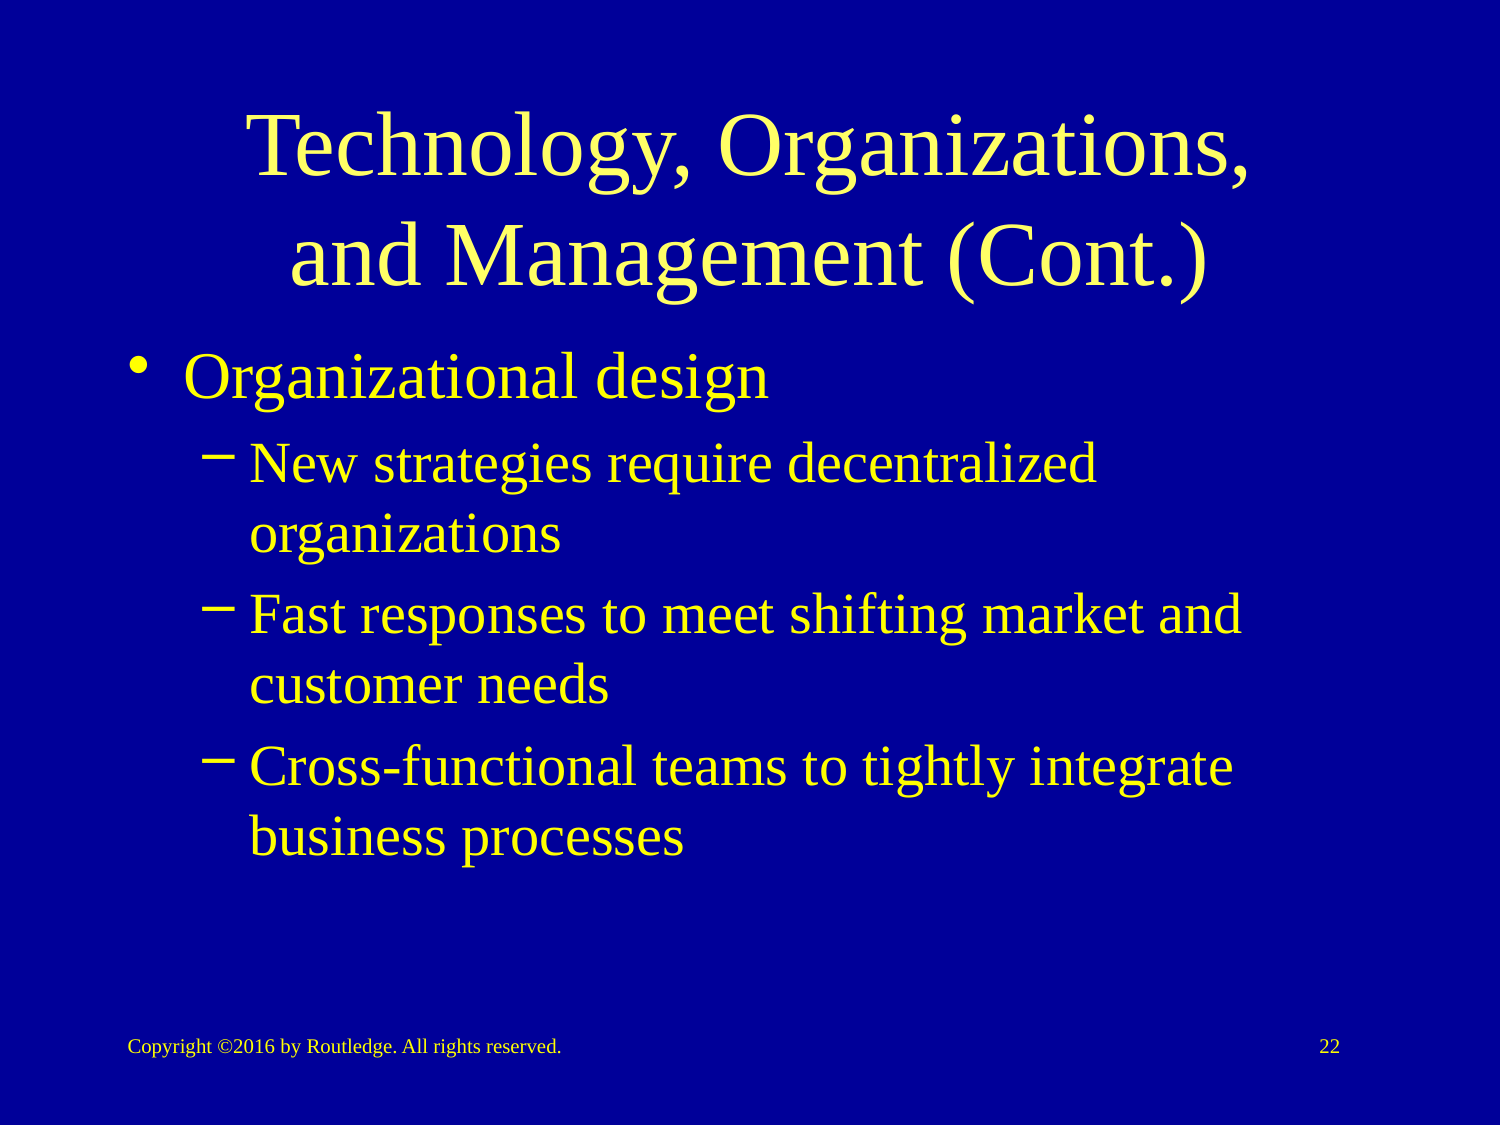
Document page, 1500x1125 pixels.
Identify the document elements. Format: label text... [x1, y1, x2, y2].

footer Copyright ©2016 by Routledge. All rights reserved. [111, 1024, 1267, 1101]
list Organizational design New strategies require decentralized organizations Fast responses to meet shifting market and customer needs Cross-functional teams to tightly integrate business processes [112, 324, 1388, 1000]
slide_number 22 [1303, 1024, 1388, 1101]
title Technology, Organizations, and Management (Cont.) [112, 99, 1388, 288]
